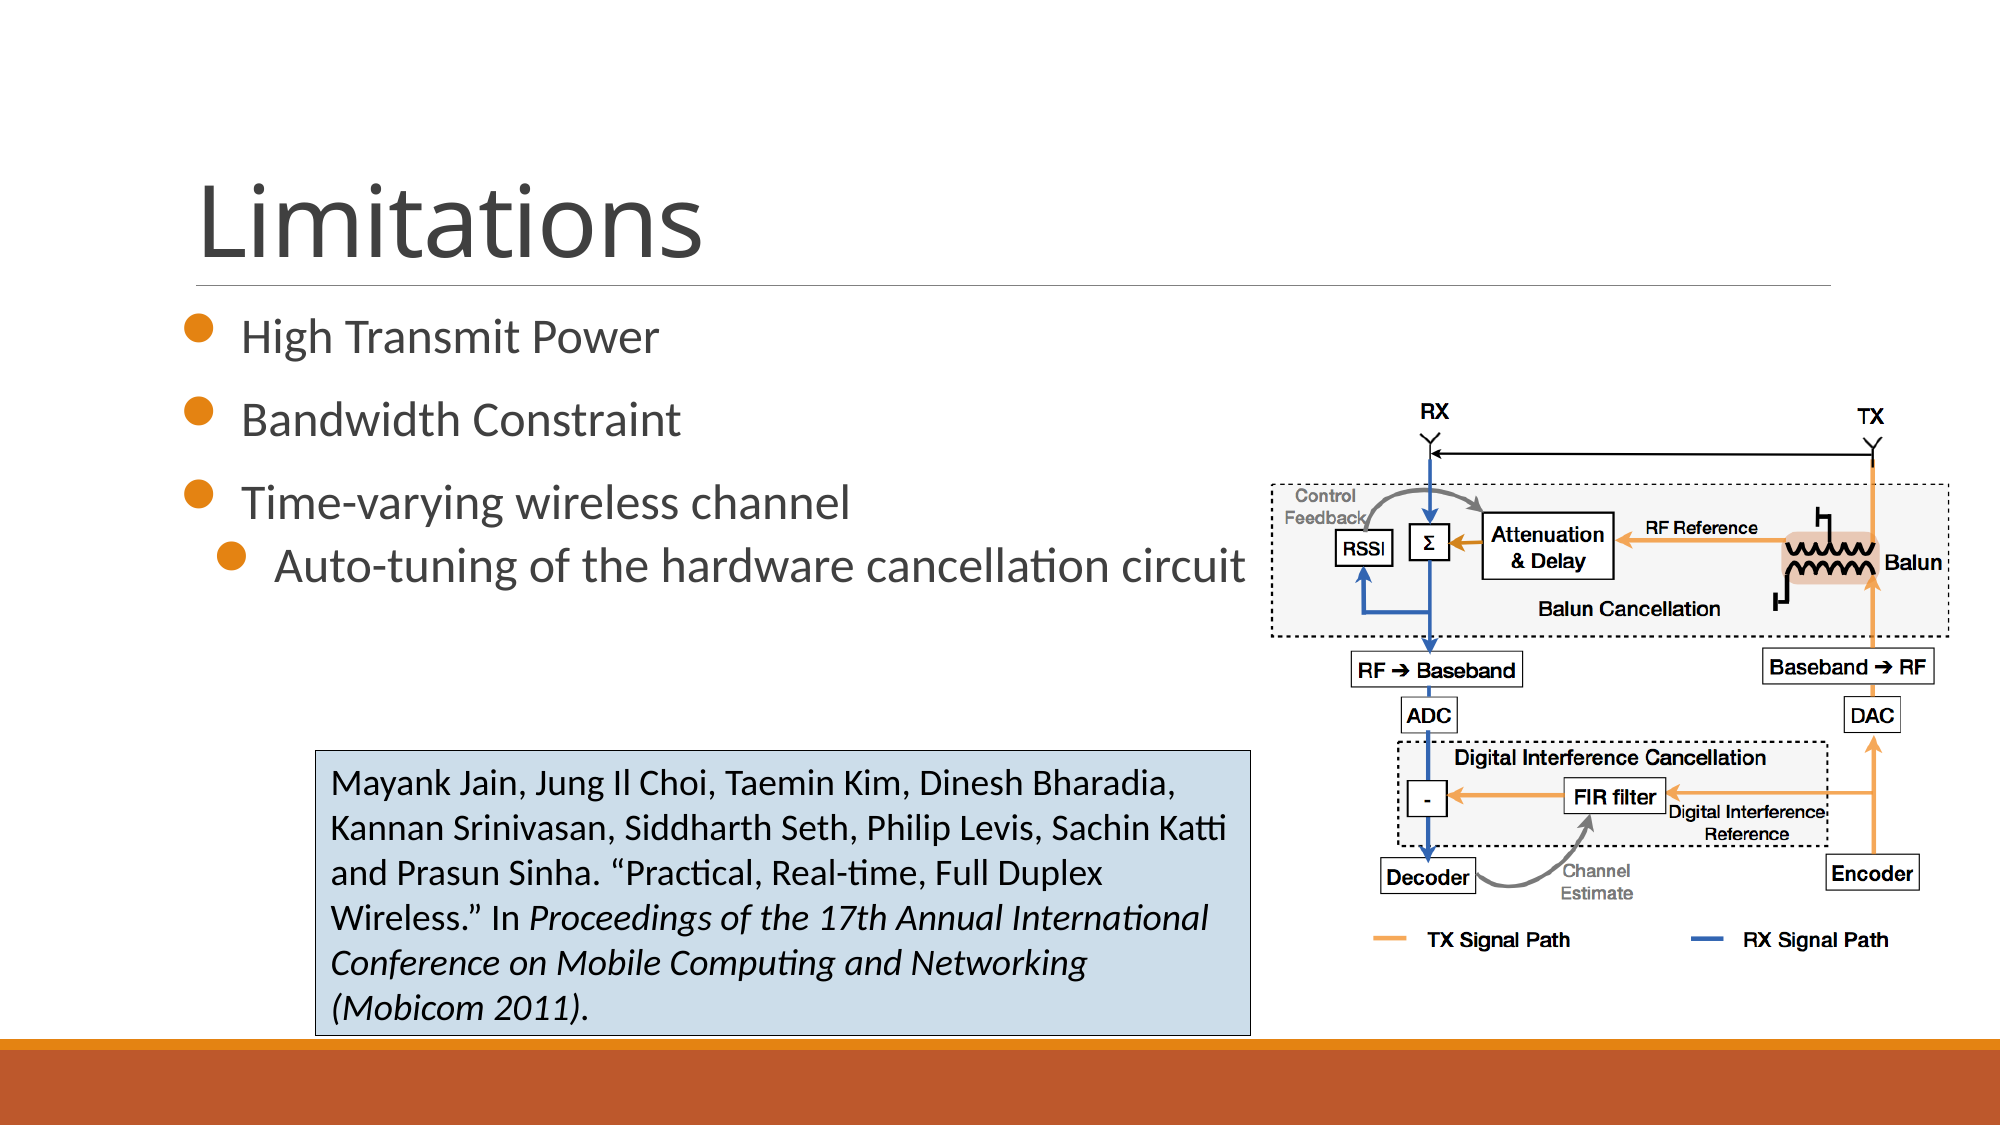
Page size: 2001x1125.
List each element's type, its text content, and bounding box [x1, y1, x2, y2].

list High Transmit Power Bandwidth Constraint Time-varying wireless channel Auto-tuning of the hardware cancellation circuit [180, 302, 1830, 963]
title Limitations [180, 47, 1830, 285]
picture [1250, 377, 1985, 995]
text_box Mayank Jain, Jung Il Choi, Taemin Kim, Dinesh Bharadia, Kannan Srinivasan, Siddharth Seth, Philip Levis, Sachin Katti and Prasun Sinha. “Practical, Real-time, Full Duplex Wireless.” In Proceedings of the 17th Annual International Conference on Mobile Computing and Networking (Mobicom 2011). [315, 750, 1251, 1036]
